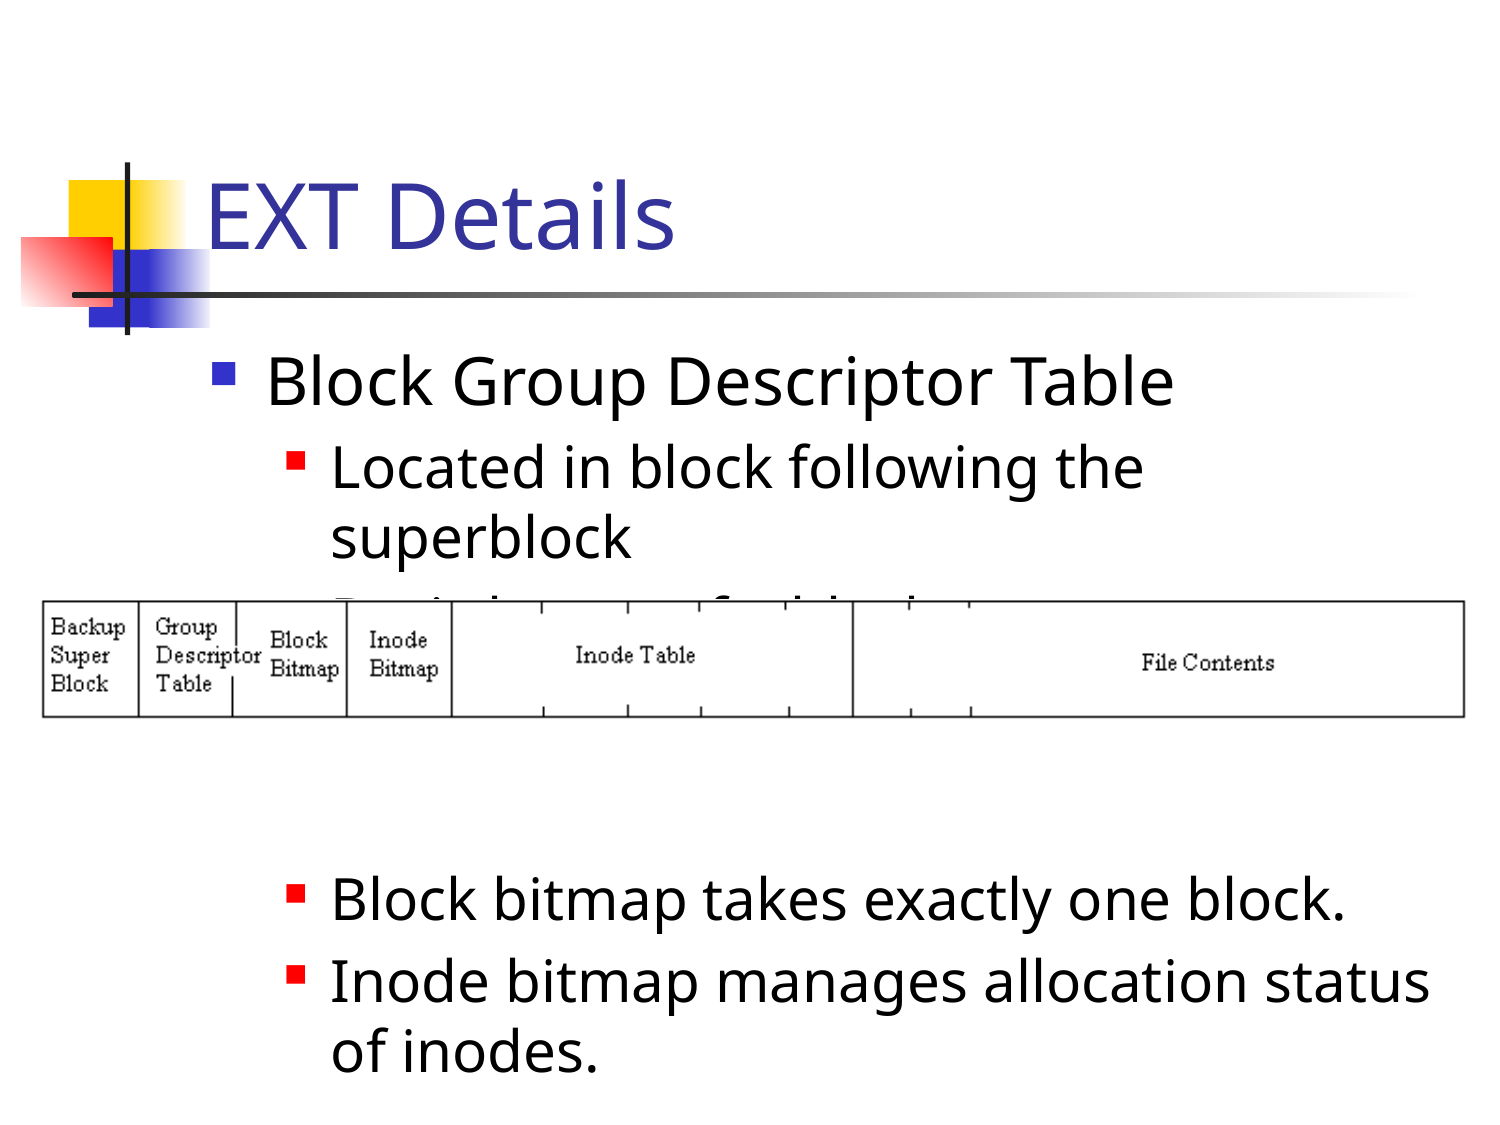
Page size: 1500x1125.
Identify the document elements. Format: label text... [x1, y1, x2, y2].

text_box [37, 599, 1471, 724]
list Block Group Descriptor Table Located in block following the superblock Basic layout of a block group: Block bitmap takes exactly one block. Inode bitmap manages allocation status of inodes. [193, 330, 1470, 599]
list Block Group Descriptor Table Located in block following the superblock Basic layout of a block group: Block bitmap takes exactly one block. Inode bitmap manages allocation status of inodes. [193, 732, 1470, 1125]
title EXT Details [188, 34, 1468, 276]
